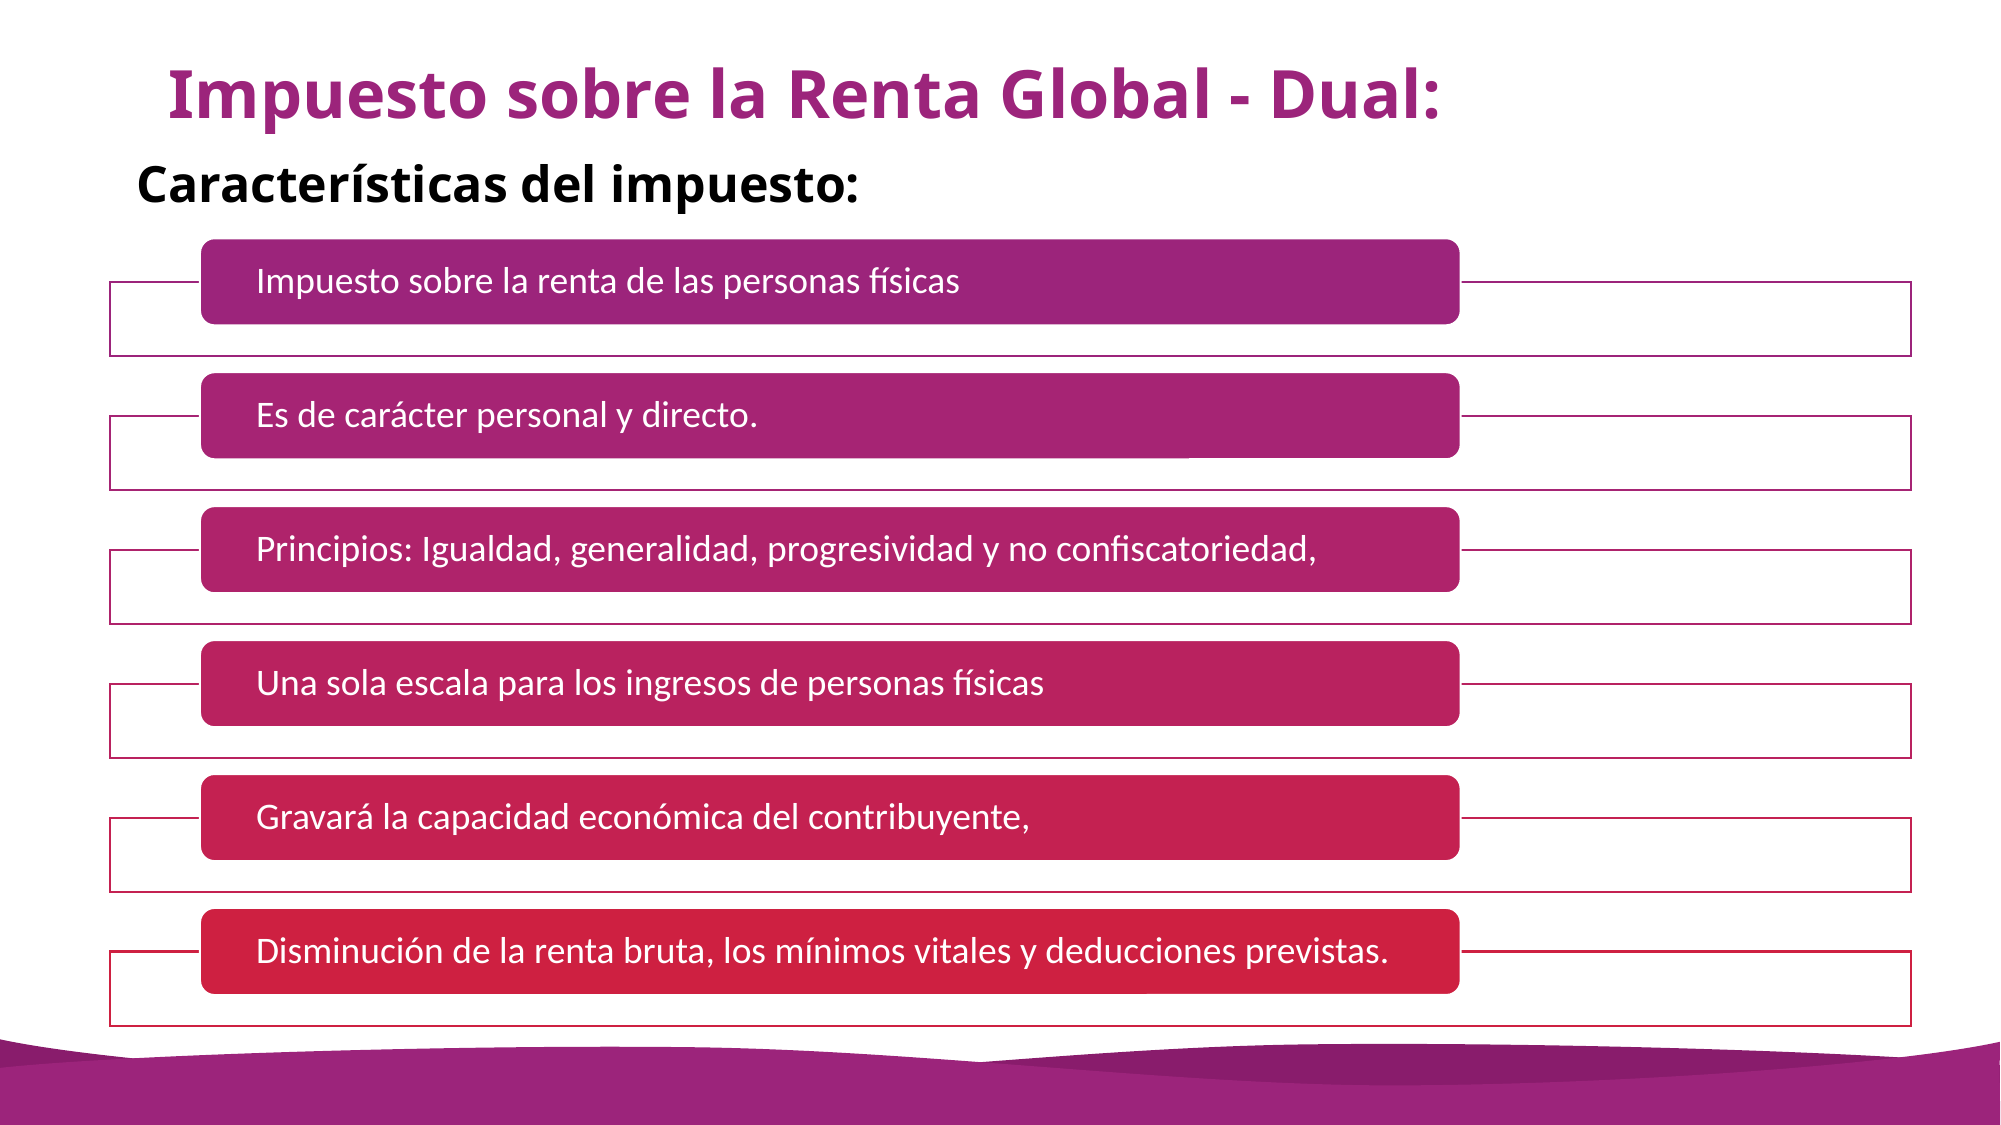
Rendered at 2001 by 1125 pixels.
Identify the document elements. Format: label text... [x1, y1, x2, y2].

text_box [109, 237, 1911, 1027]
list Características del impuesto: [121, 152, 1934, 238]
title Impuesto sobre la Renta Global - Dual: [153, 41, 1879, 153]
